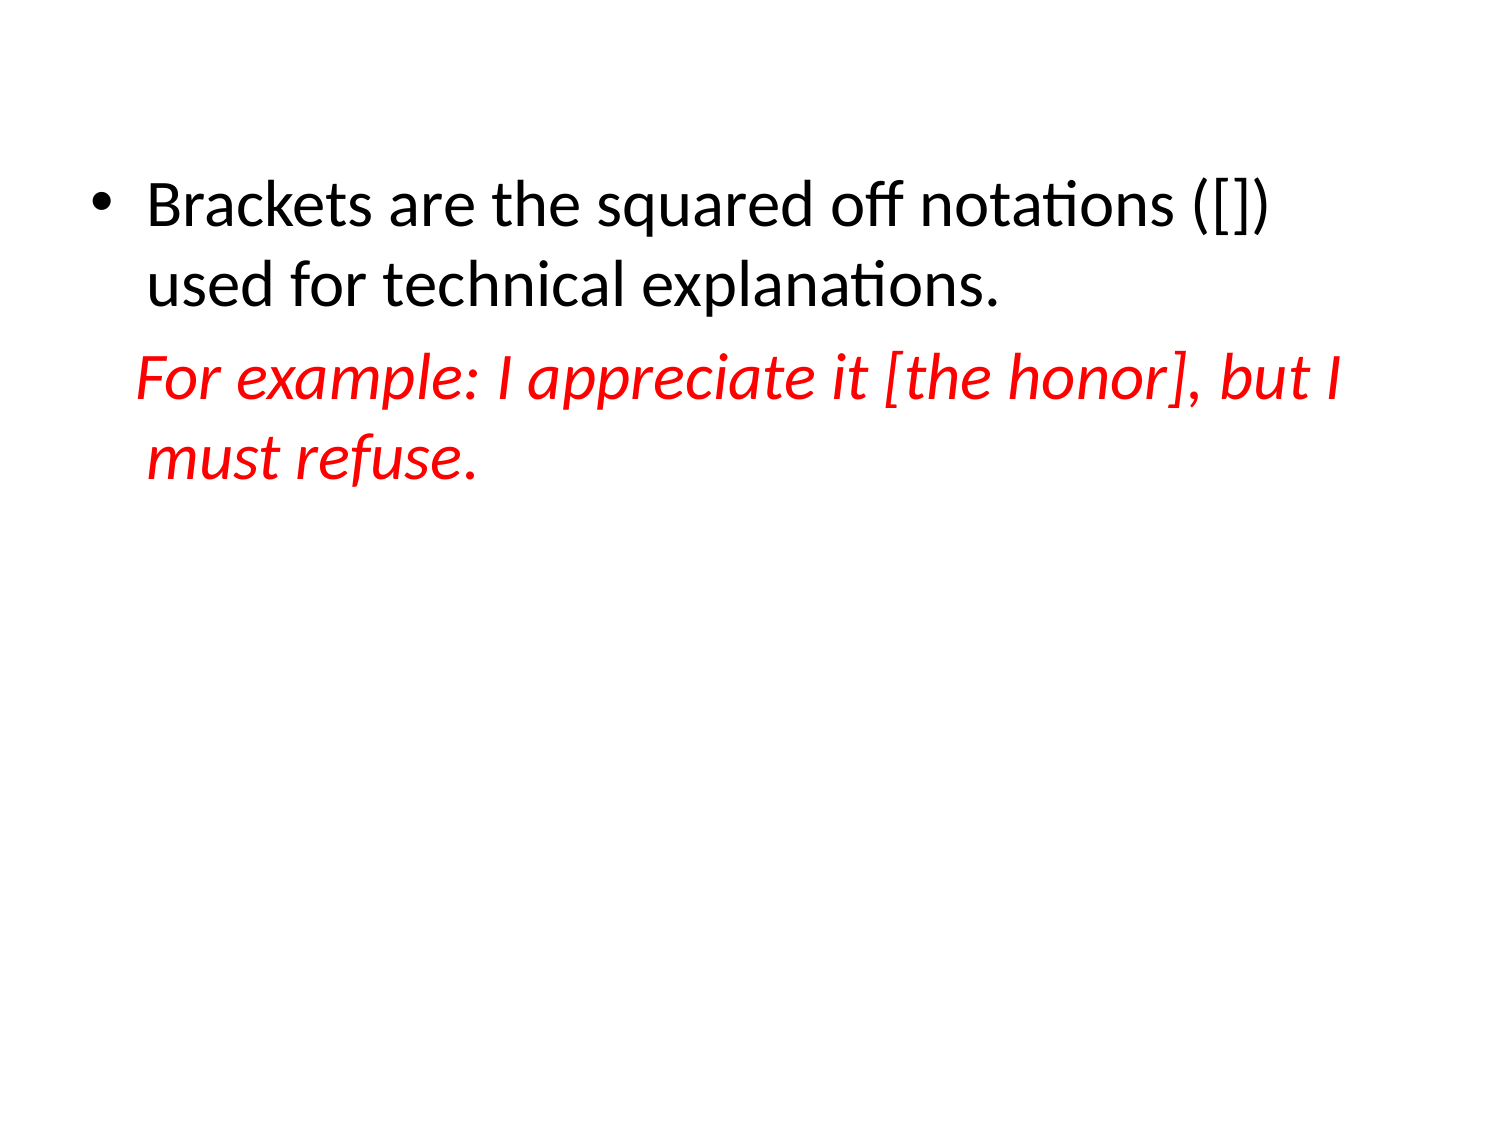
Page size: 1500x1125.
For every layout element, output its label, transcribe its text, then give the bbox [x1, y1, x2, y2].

list Brackets are the squared off notations ([]) used for technical explanations. For example: I appreciate it [the honor], but I must refuse. [75, 152, 1425, 1005]
